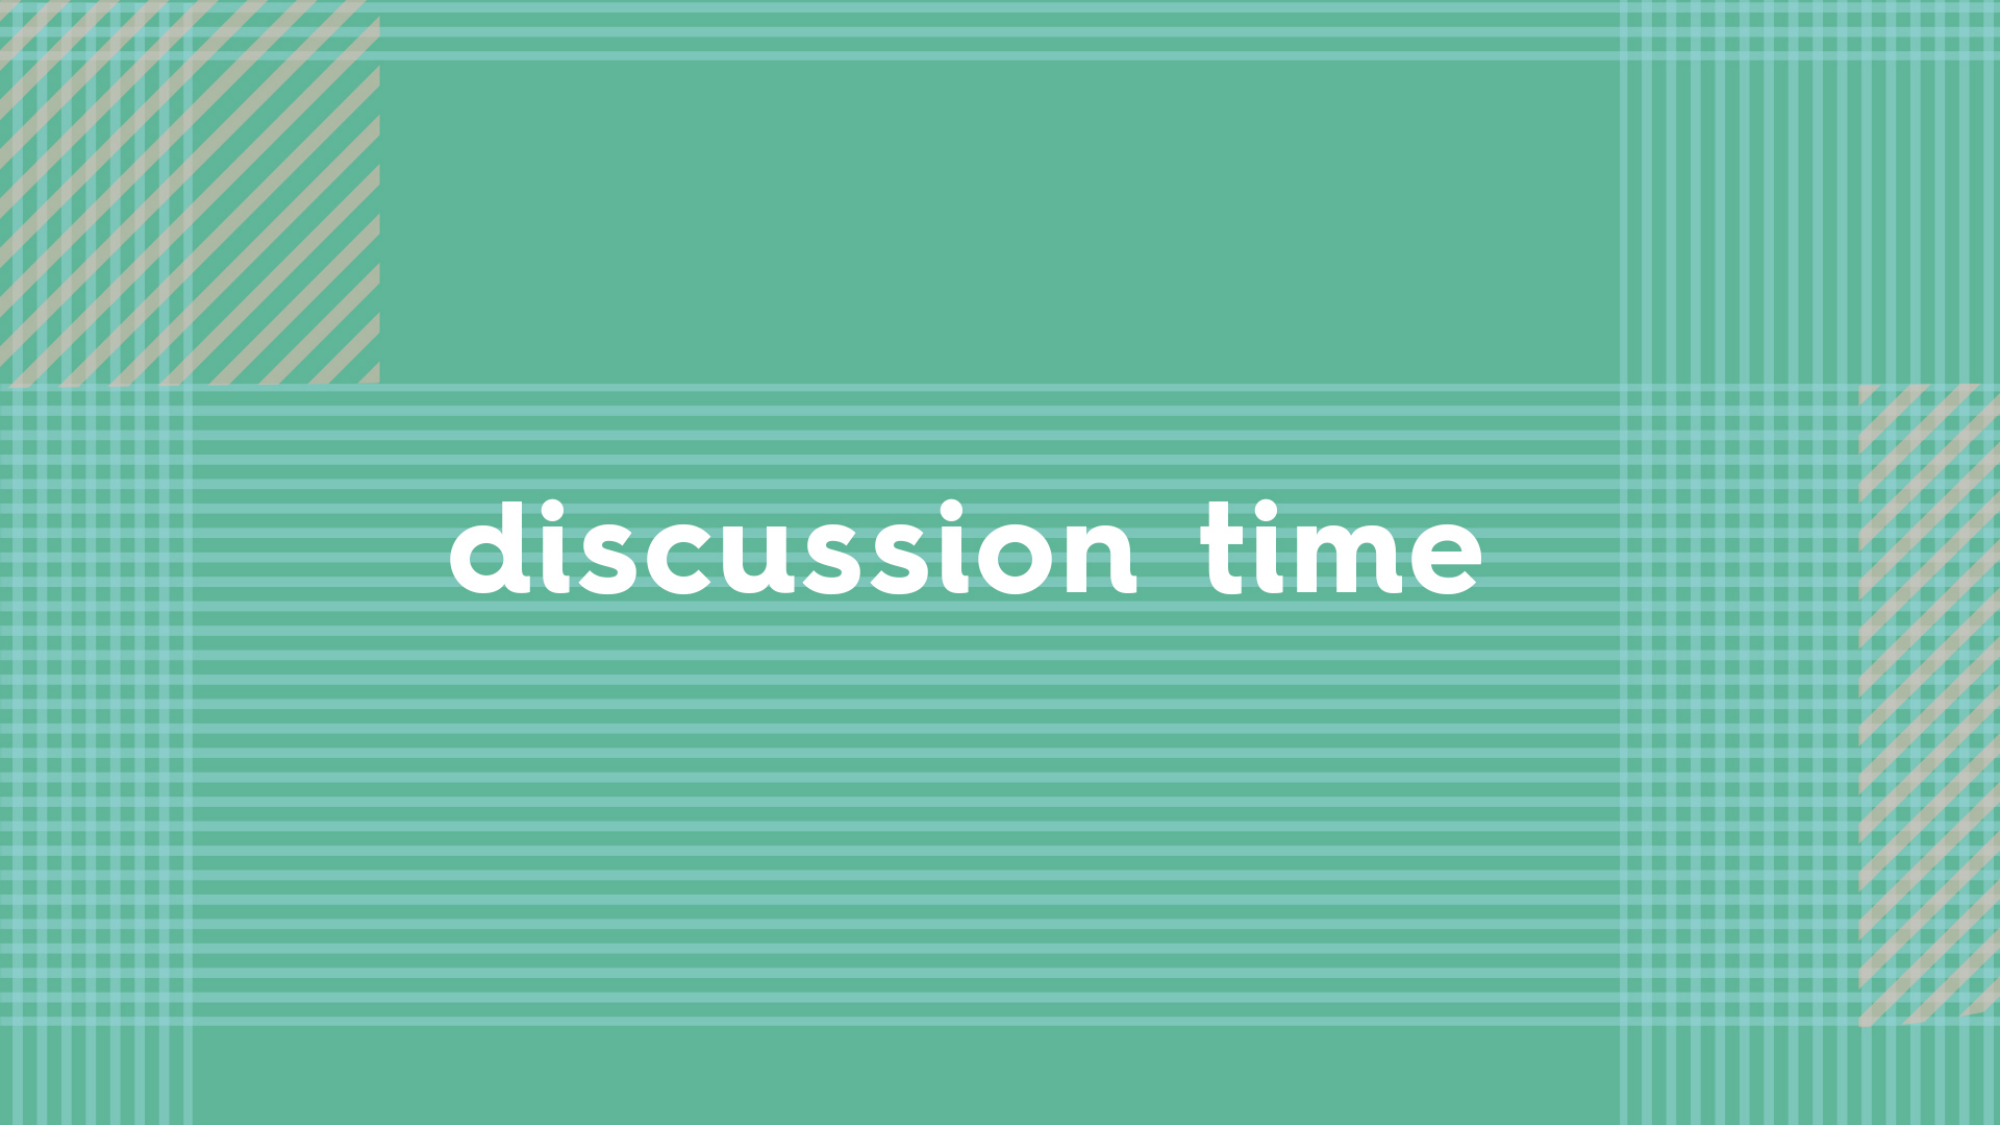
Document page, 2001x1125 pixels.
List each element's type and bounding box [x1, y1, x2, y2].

list [0, 0, 2000, 1125]
